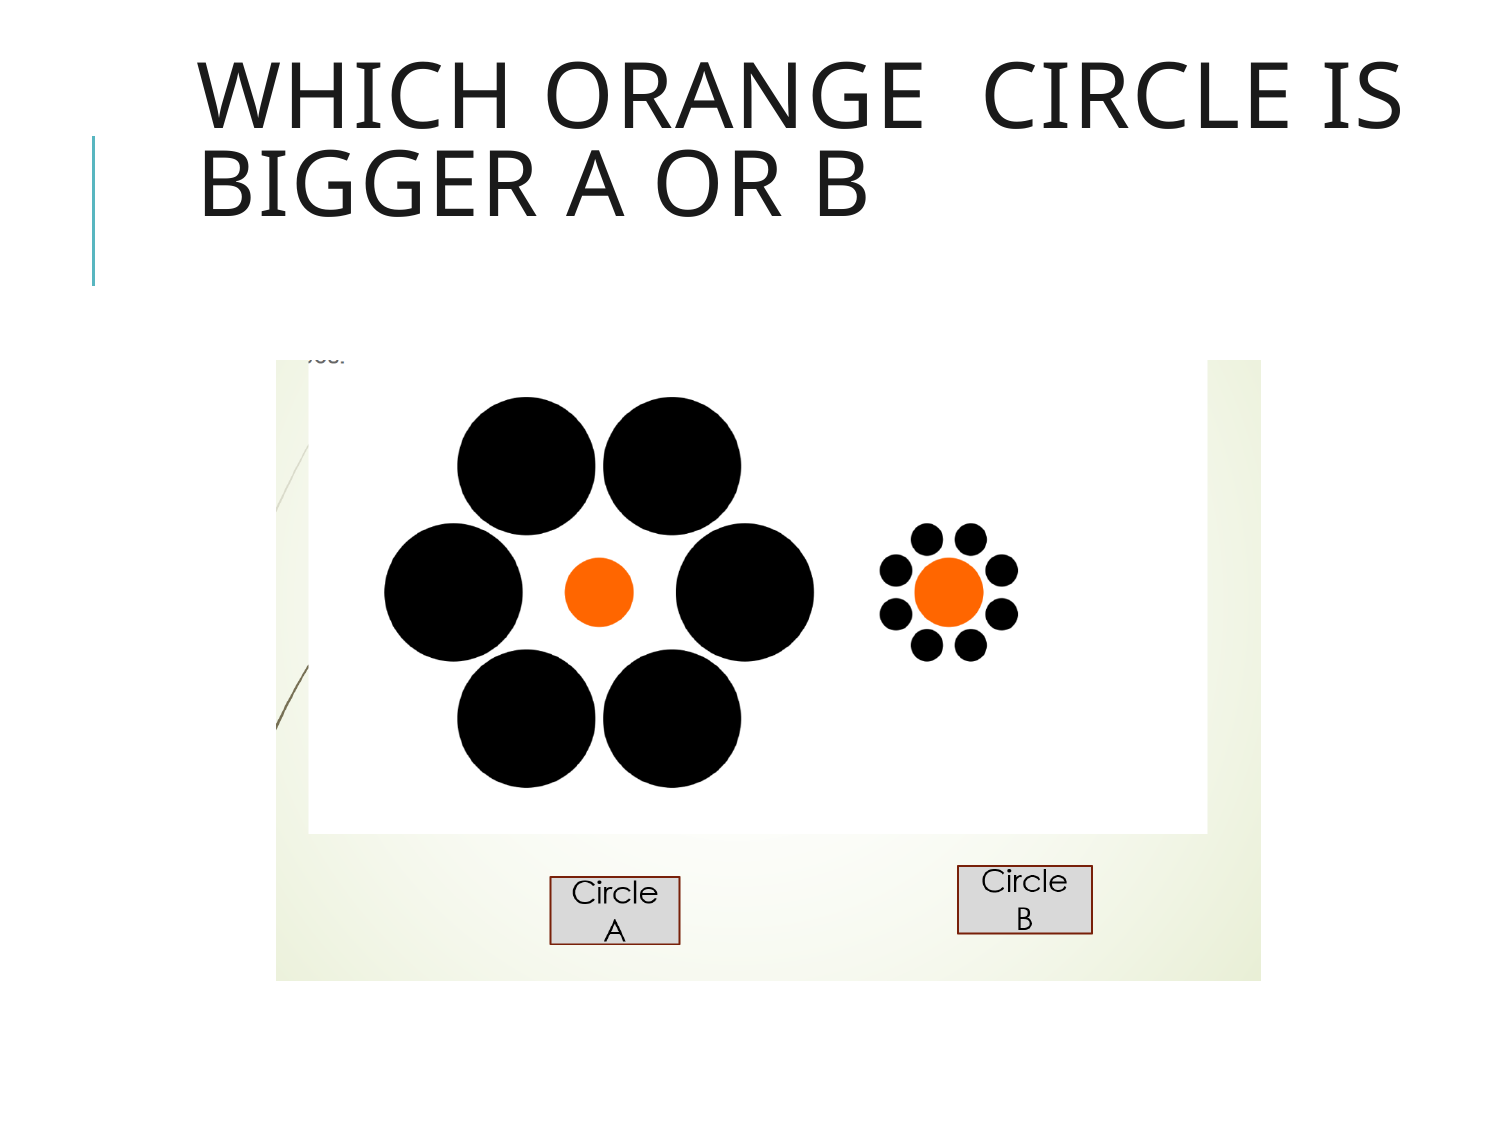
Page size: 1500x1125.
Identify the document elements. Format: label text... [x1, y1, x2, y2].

title Which orange circle is bigger A or B [181, 41, 1500, 252]
picture [276, 360, 1261, 981]
